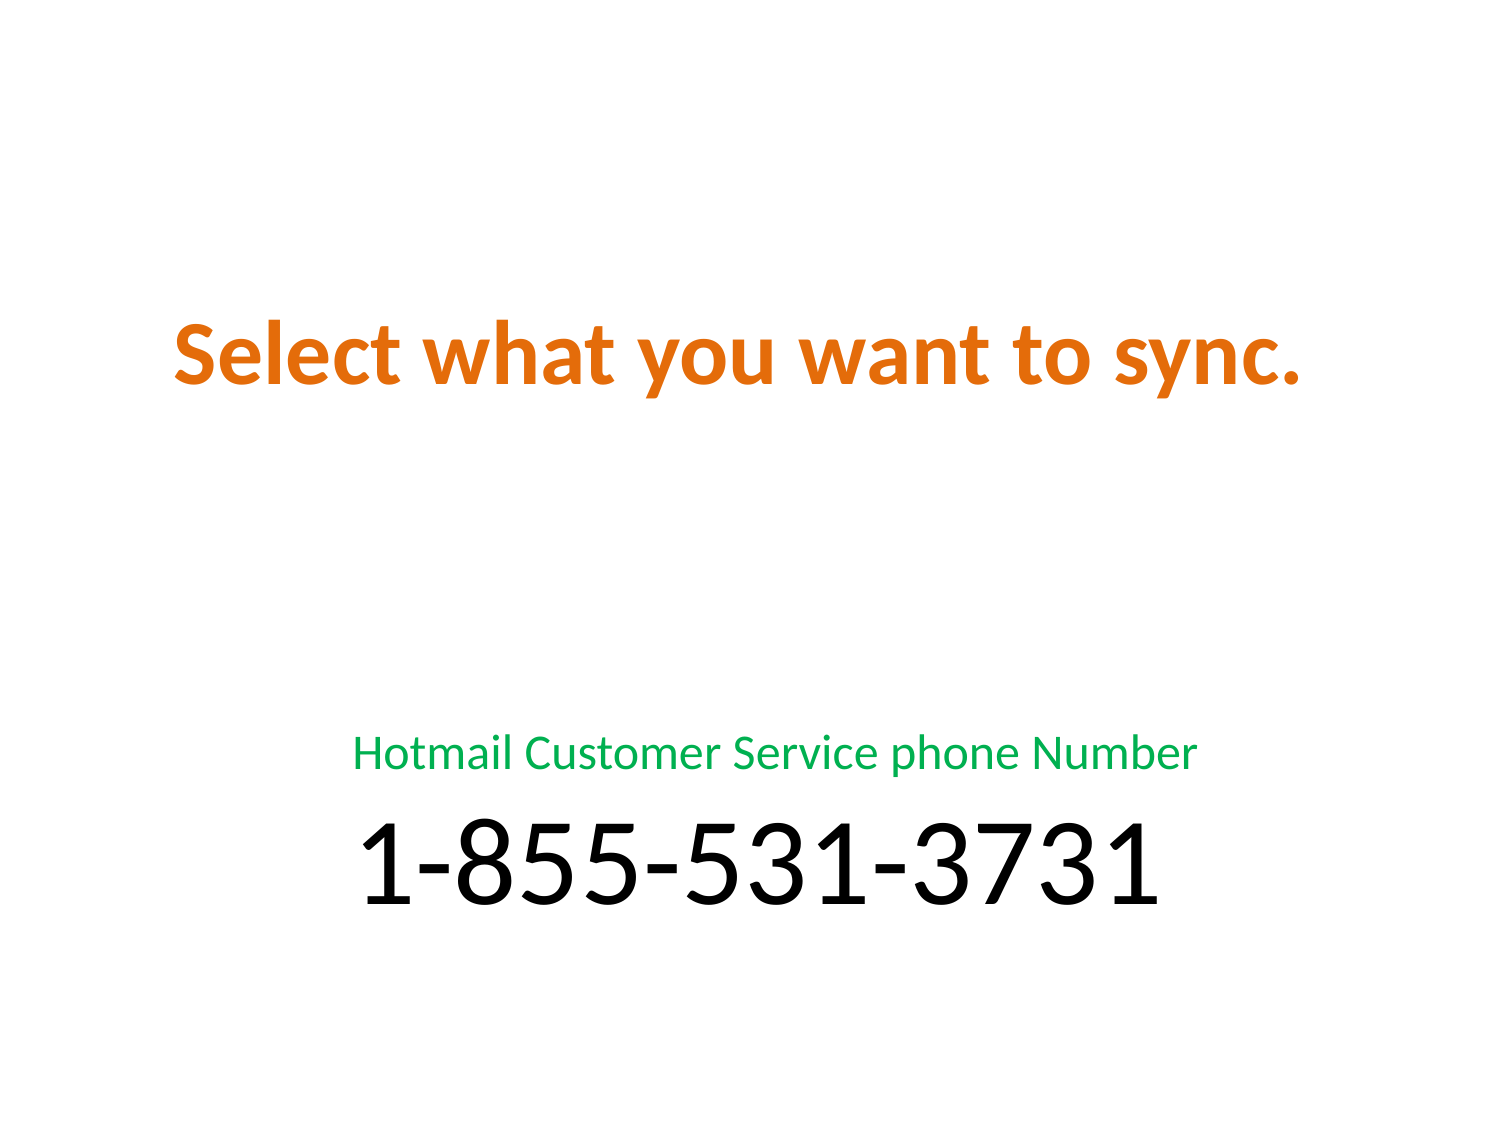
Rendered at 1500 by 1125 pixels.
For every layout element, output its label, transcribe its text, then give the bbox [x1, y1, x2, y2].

title Select what you want to sync. [75, 45, 1425, 650]
text_box Hotmail Customer Service phone Number 1-855-531-3731 [187, 712, 1313, 938]
